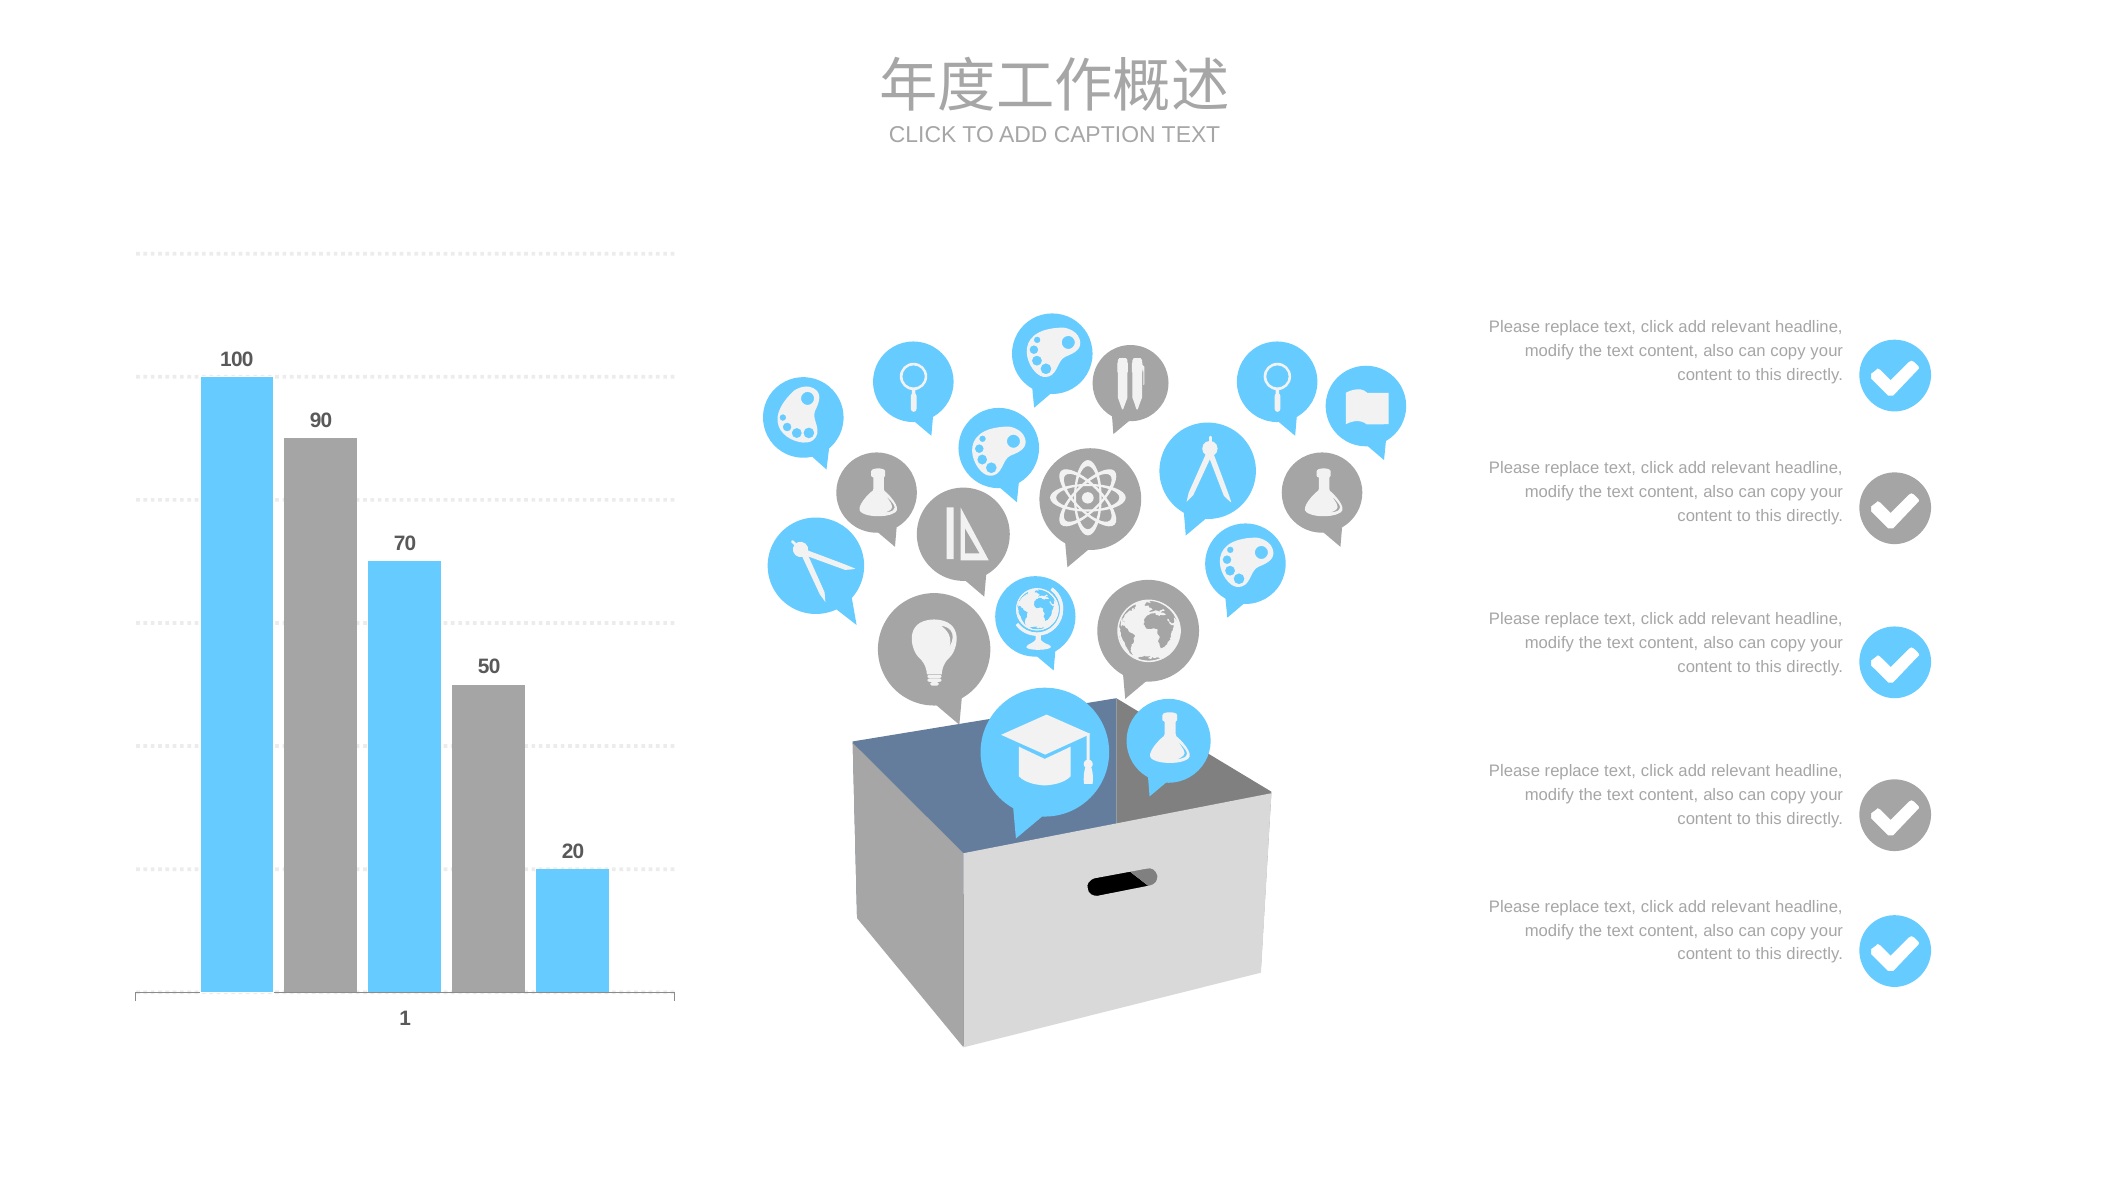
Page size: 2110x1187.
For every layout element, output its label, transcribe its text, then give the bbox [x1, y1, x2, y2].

text_box [1859, 626, 1932, 699]
text_box [1859, 472, 1932, 545]
text_box Please replace text, click add relevant headline, modify the text content, also can copy your content to this directly. [1465, 452, 1844, 525]
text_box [852, 742, 1272, 1048]
text_box [1859, 779, 1932, 852]
text_box Please replace text, click add relevant headline, modify the text content, also can copy your content to this directly. [1465, 891, 1844, 964]
text_box [1859, 915, 1932, 987]
text_box 年度工作概述 [865, 48, 1245, 119]
text_box [1859, 339, 1932, 412]
text_box Please replace text, click add relevant headline, modify the text content, also can copy your content to this directly. [1465, 311, 1844, 384]
chart [123, 237, 686, 1047]
text_box CLICK TO ADD CAPTION TEXT [865, 119, 1245, 147]
text_box Please replace text, click add relevant headline, modify the text content, also can copy your content to this directly. [1465, 756, 1844, 828]
text_box Please replace text, click add relevant headline, modify the text content, also can copy your content to this directly. [1465, 603, 1844, 676]
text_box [762, 313, 1407, 839]
